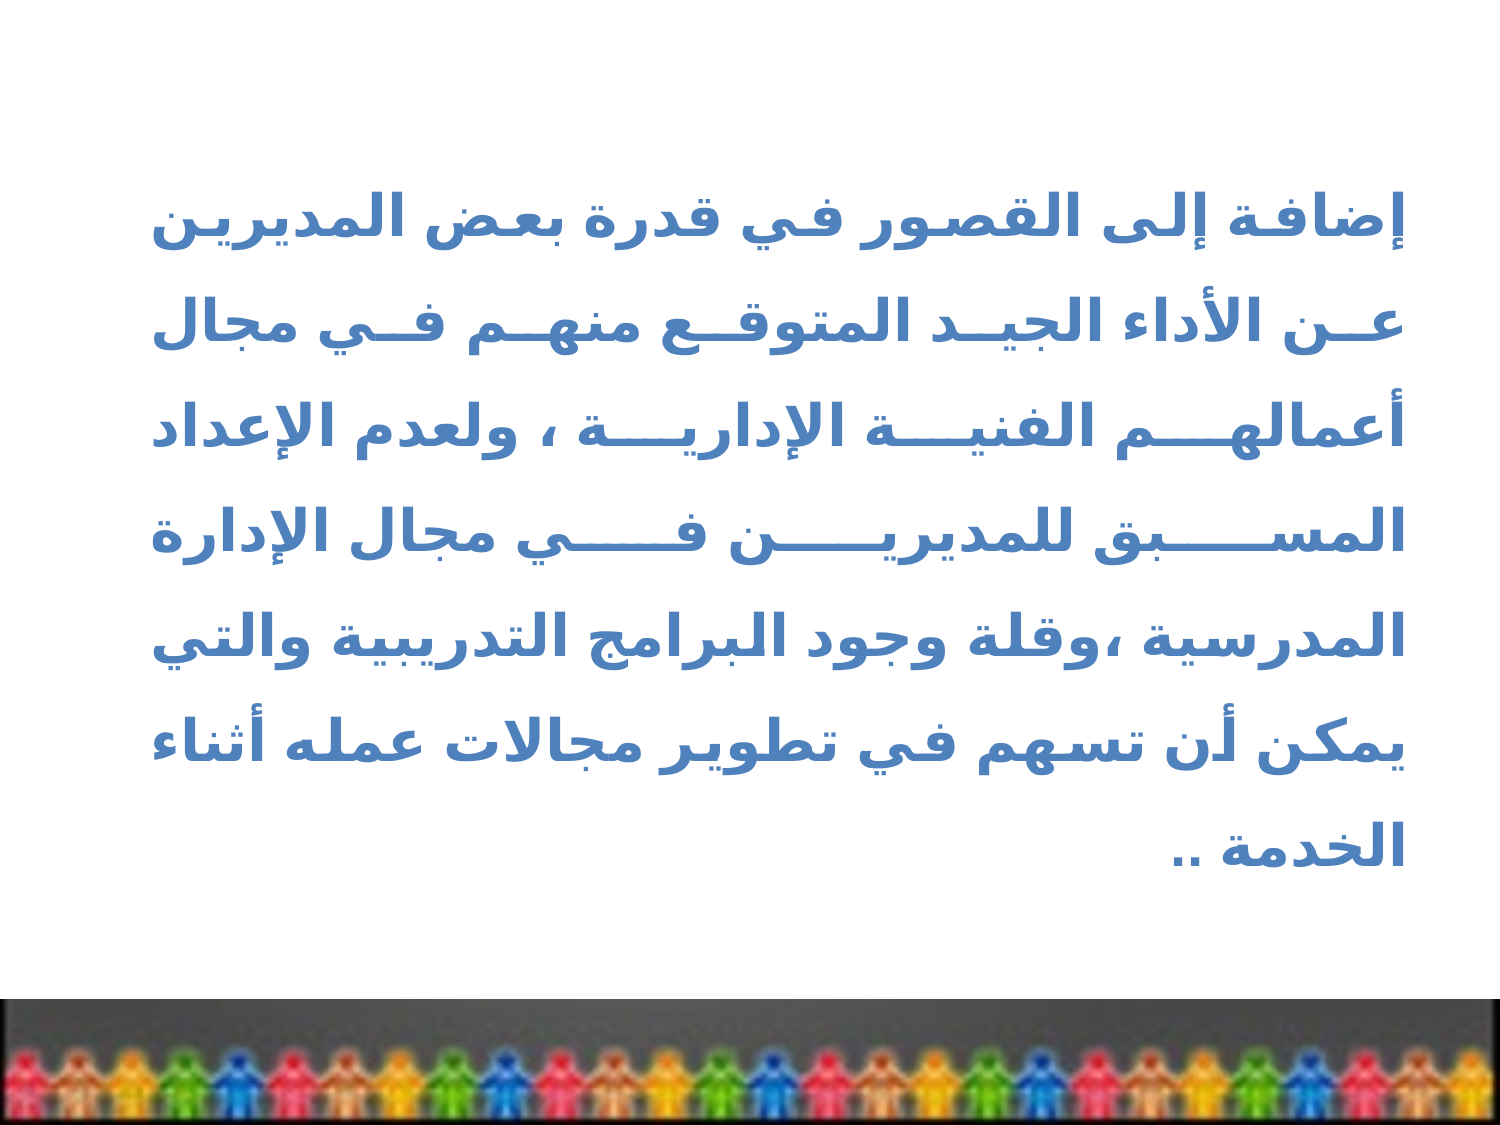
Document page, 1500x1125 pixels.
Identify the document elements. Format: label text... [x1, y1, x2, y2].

picture [0, 999, 1500, 1125]
text_box إضافة إلى القصور في قدرة بعض المديرين عن الأداء الجيد المتوقع منهم في مجال أعمالهم الفنية الإدارية ، ولعدم الإعداد المسبق للمديرين في مجال الإدارة المدرسية ،وقلة وجود البرامج التدريبية والتي يمكن أن تسهم في تطوير مجالات عمله أثناء الخدمة .. [135, 135, 1424, 886]
